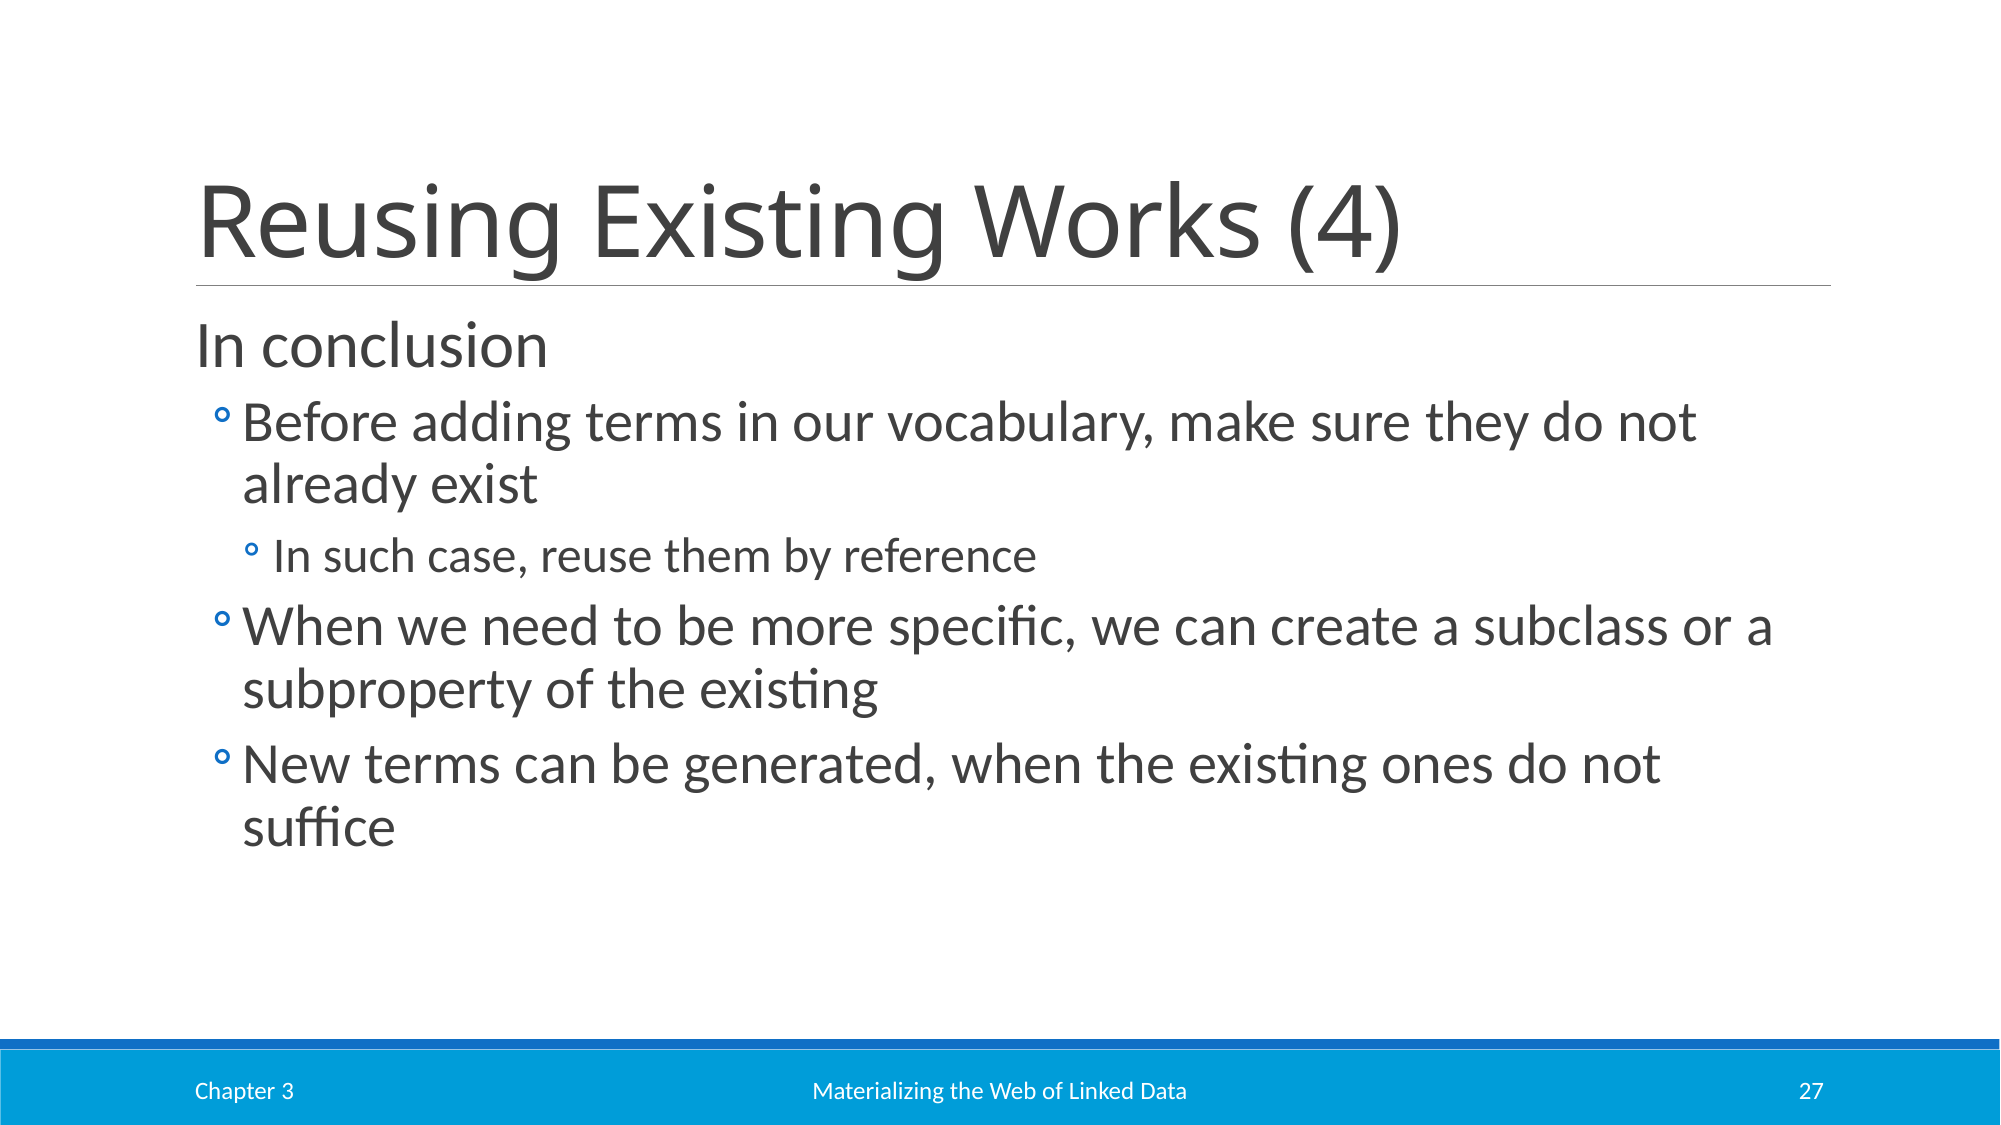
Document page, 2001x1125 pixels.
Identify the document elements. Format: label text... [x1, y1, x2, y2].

title Reusing Existing Works (4) [180, 47, 1830, 285]
slide_number 27 [1624, 1059, 1840, 1120]
slide_number Chapter 3 [180, 1059, 586, 1120]
list In conclusion Before adding terms in our vocabulary, make sure they do not already exist In such case, reuse them by reference When we need to be more specific, we can create a subclass or a subproperty of the existing New terms can be generated, when the existing ones do not suffice [180, 302, 1830, 963]
footer Materializing the Web of Linked Data [604, 1059, 1396, 1120]
